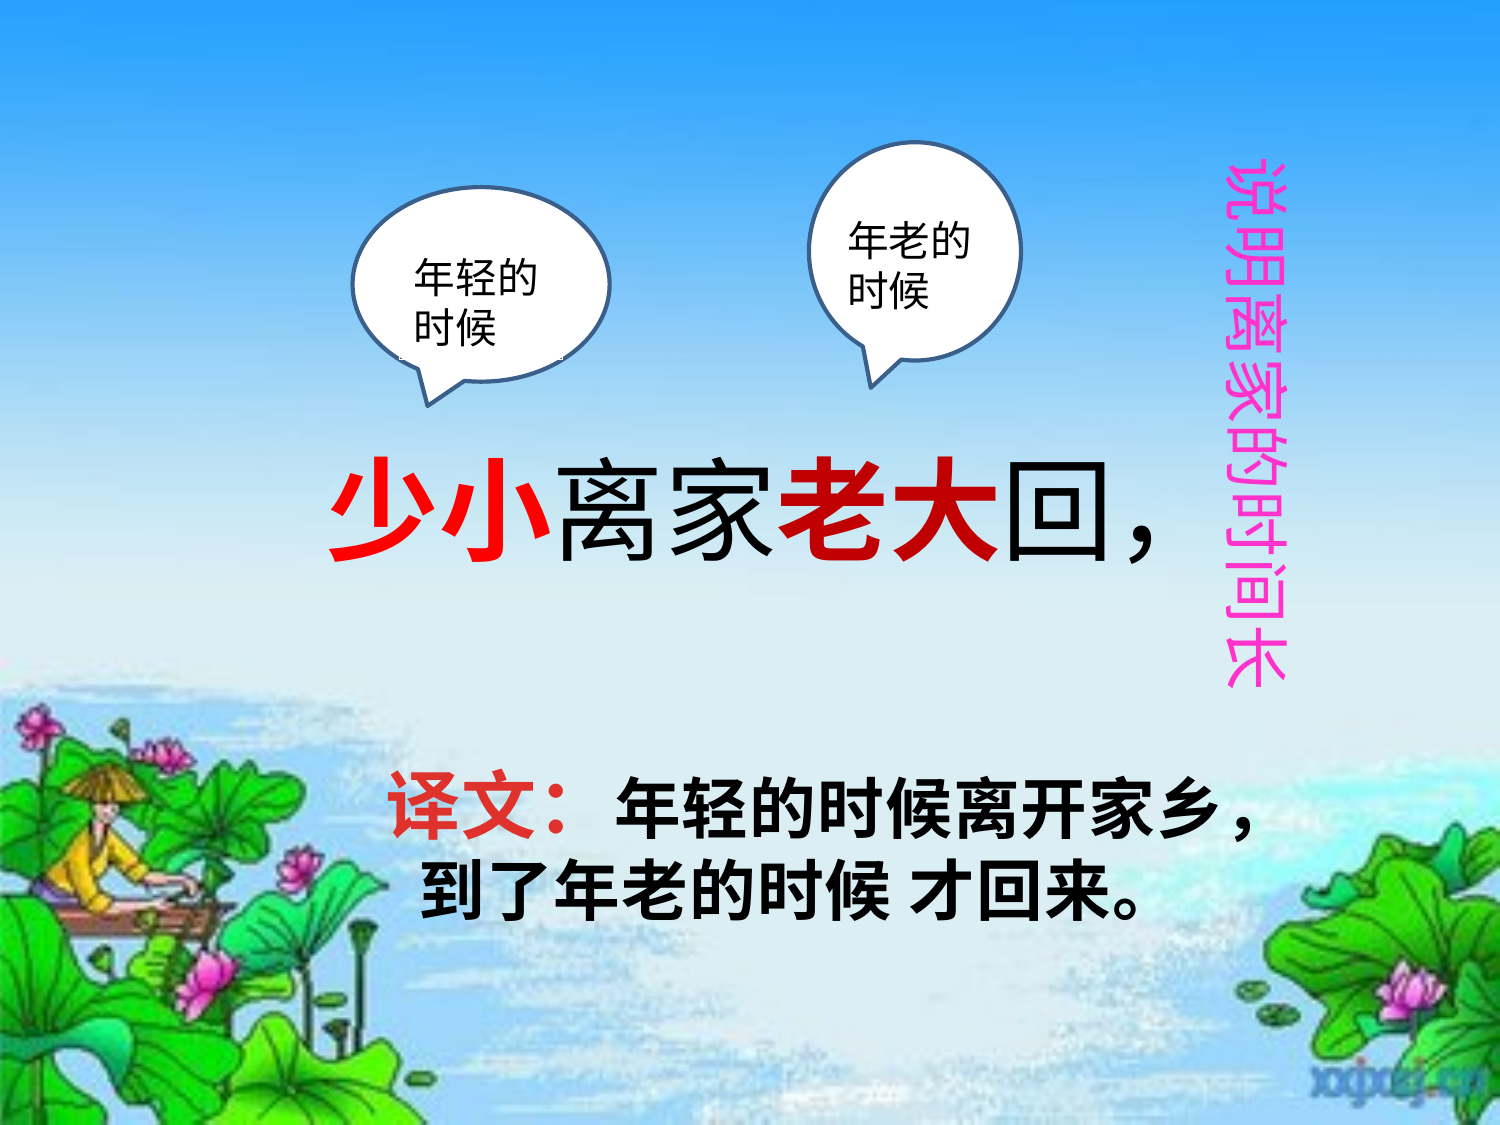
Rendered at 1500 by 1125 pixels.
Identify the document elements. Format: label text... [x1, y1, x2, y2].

text_box 译文：年轻的时候离开家乡， 到了年老的时候 才回来。 [371, 751, 1253, 937]
text_box [806, 140, 1024, 390]
text_box 少小离家老大回， [312, 432, 1171, 583]
picture [0, 0, 1500, 1125]
text_box [350, 184, 612, 408]
text_box 年老的时候 [832, 206, 998, 322]
text_box 年轻的时候 [399, 244, 563, 360]
text_box 说明离家的时间长 [1194, 142, 1306, 711]
